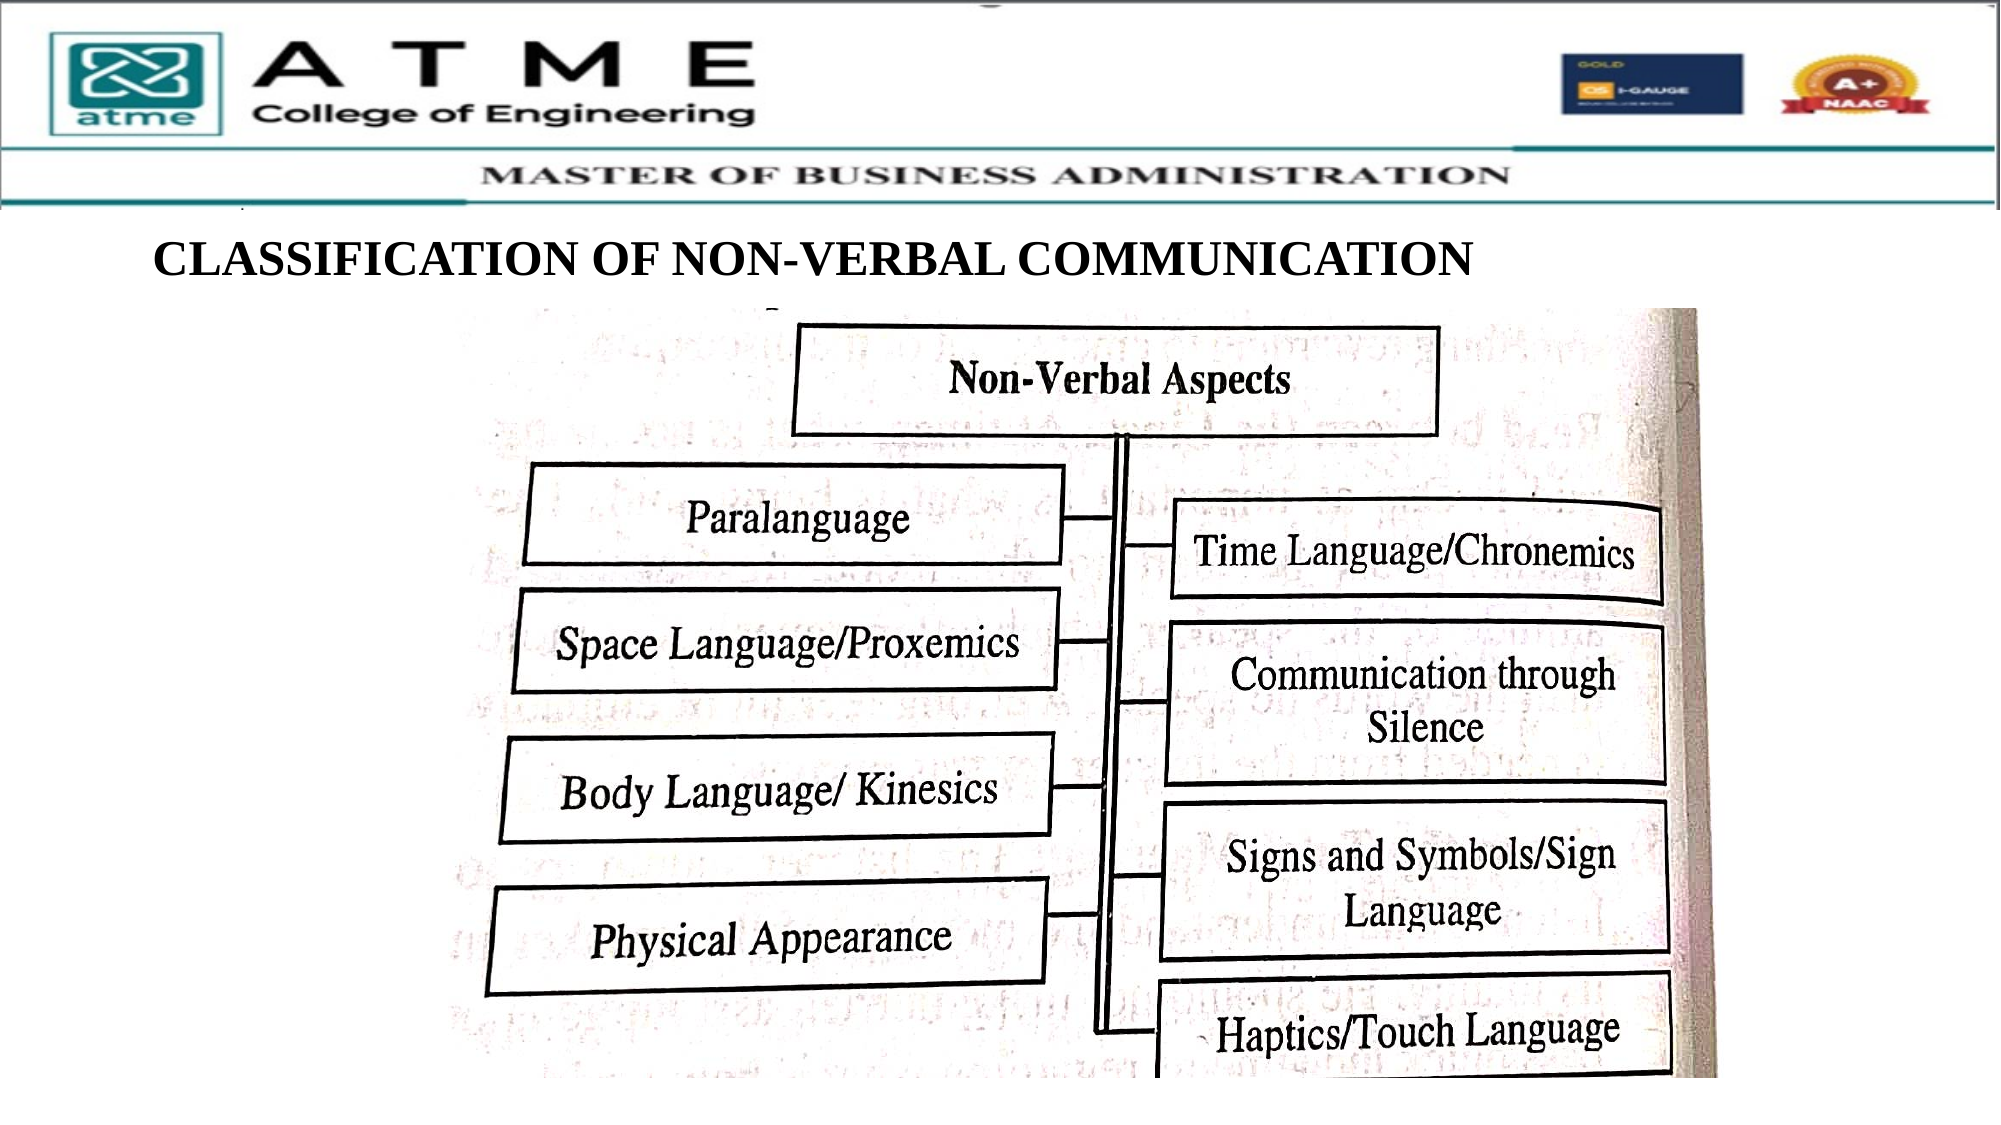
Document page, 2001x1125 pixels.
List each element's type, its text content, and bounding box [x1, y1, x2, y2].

picture [0, 0, 2000, 210]
picture [448, 308, 1730, 1078]
list CLASSIFICATION OF NON-VERBAL COMMUNICATION [137, 224, 1863, 1065]
